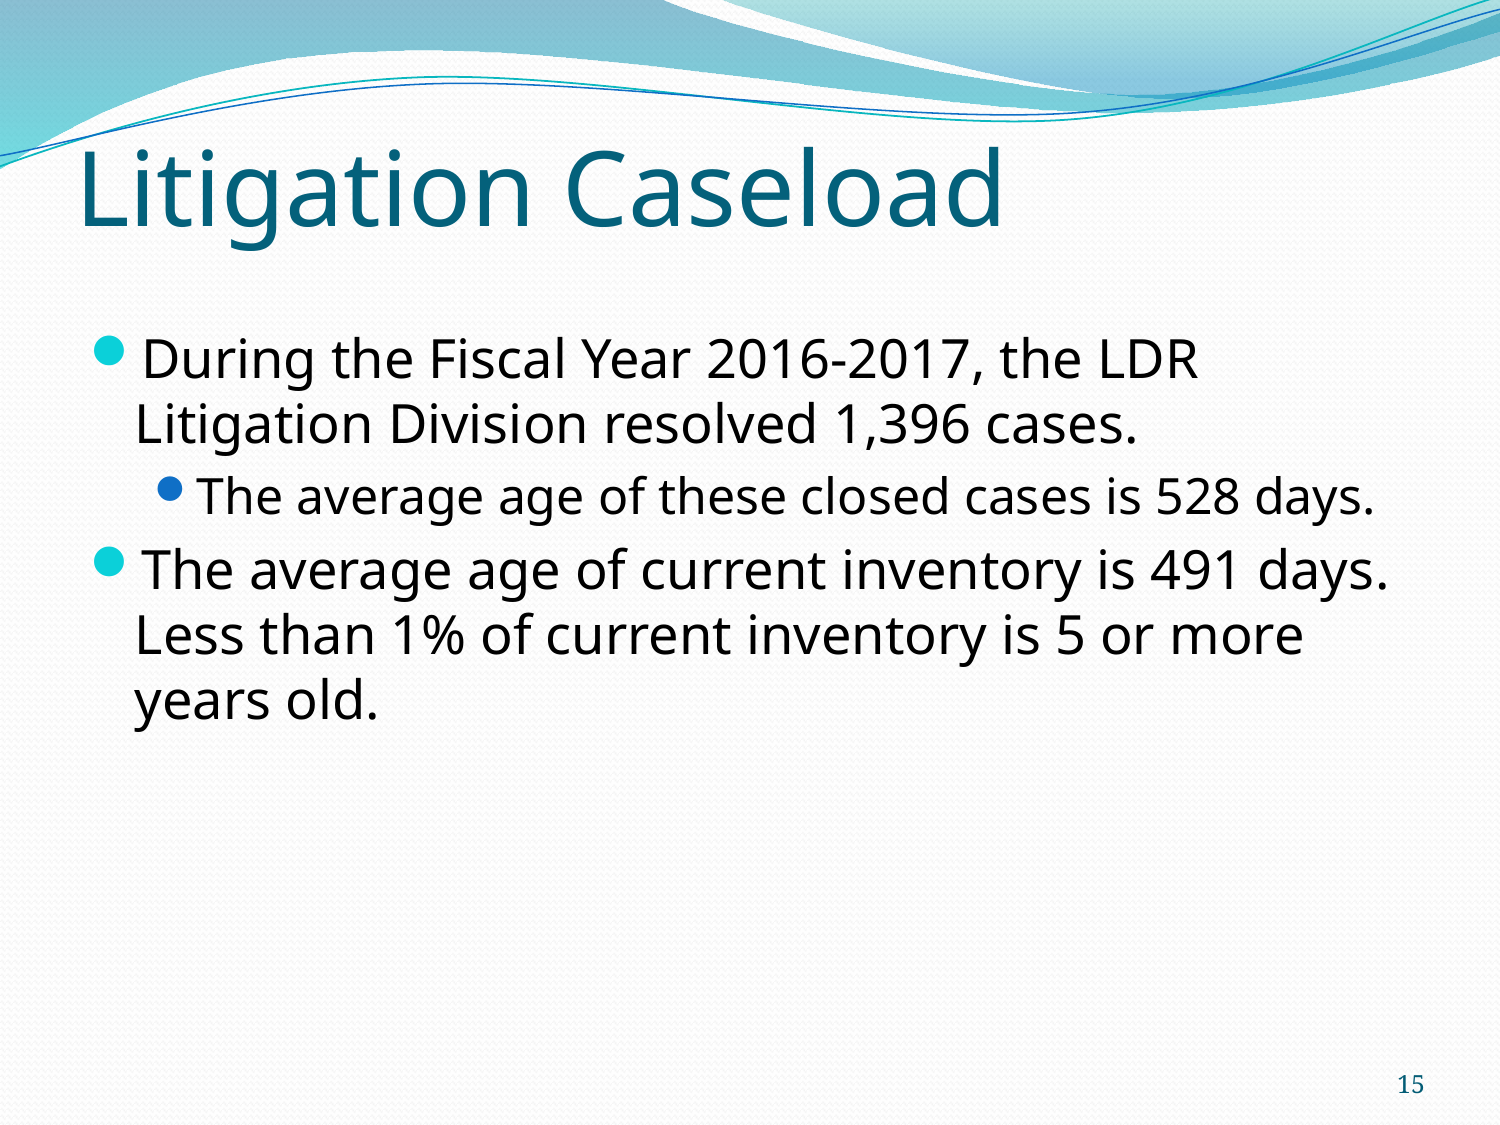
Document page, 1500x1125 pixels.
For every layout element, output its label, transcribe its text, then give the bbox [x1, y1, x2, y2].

title Litigation Caseload [75, 60, 1425, 248]
slide_number 15 [1299, 1042, 1425, 1103]
list During the Fiscal Year 2016-2017, the LDR Litigation Division resolved 1,396 cases. The average age of these closed cases is 528 days. The average age of current inventory is 491 days. Less than 1% of current inventory is 5 or more years old. [75, 317, 1425, 1038]
